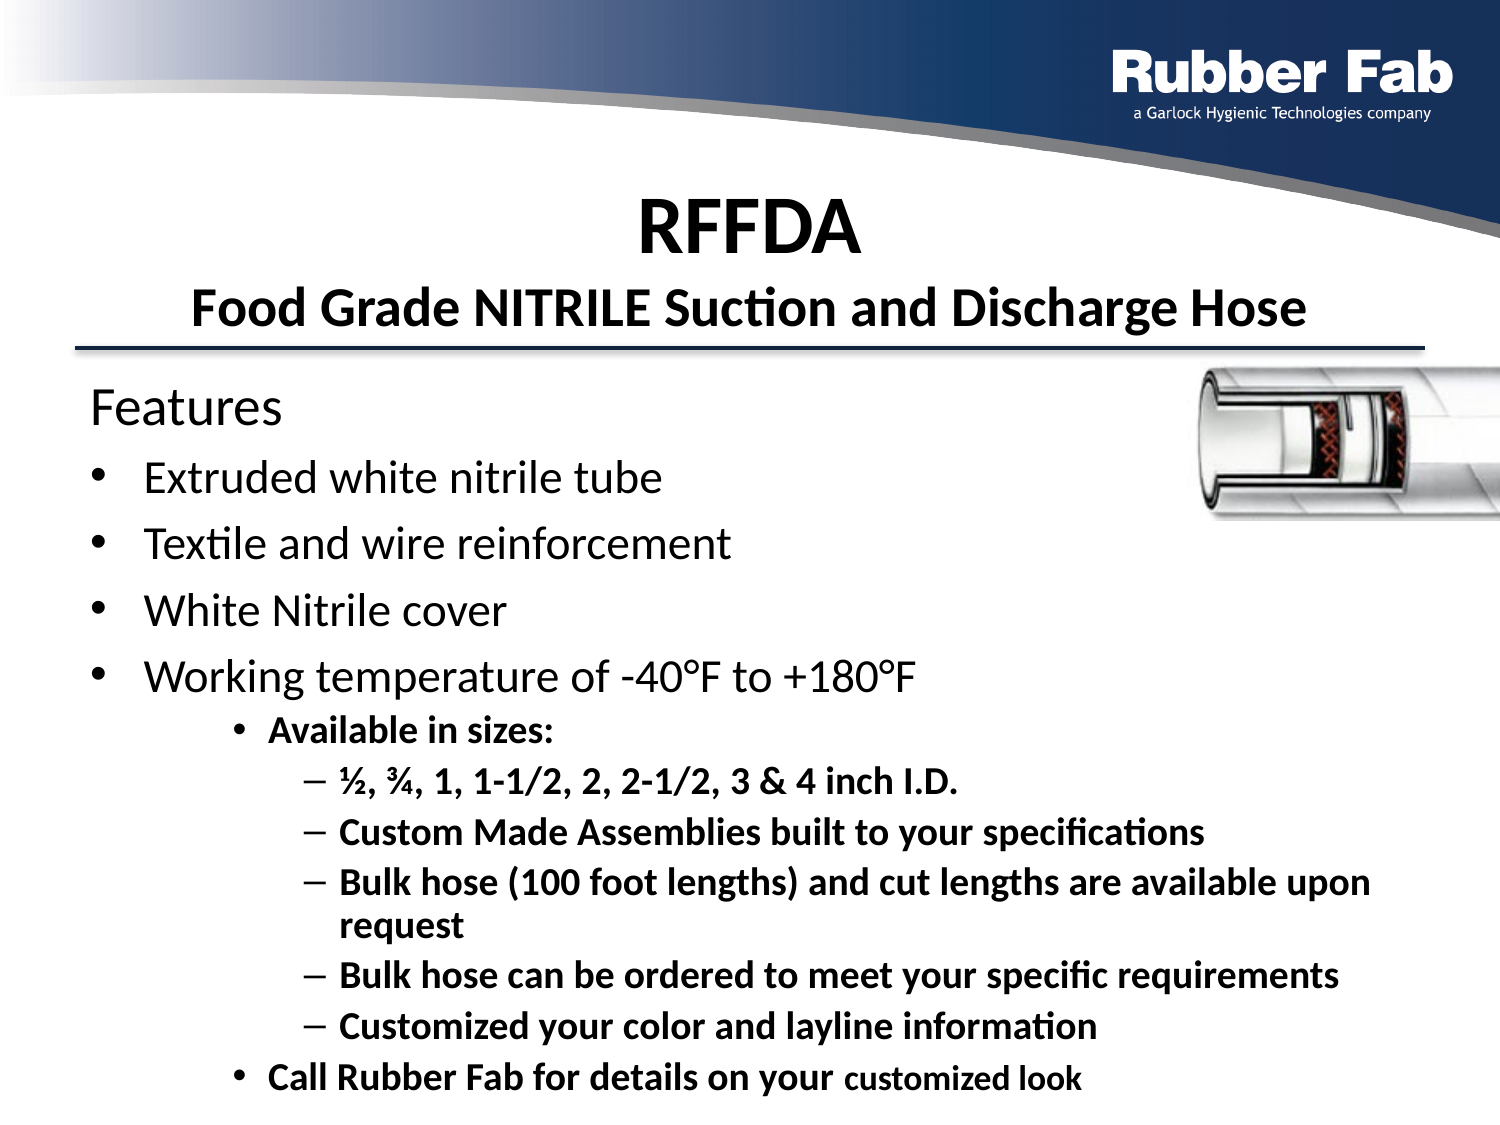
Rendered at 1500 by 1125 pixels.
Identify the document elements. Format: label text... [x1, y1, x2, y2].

picture [1187, 362, 1500, 521]
picture [0, 0, 1500, 240]
title RFFDA Food Grade NITRILE Suction and Discharge Hose [75, 160, 1425, 349]
list Features Extruded white nitrile tube Textile and wire reinforcement White Nitrile cover Working temperature of -40°F to +180°F Available in sizes: ½, ¾, 1, 1-1/2, 2, 2-1/2, 3 & 4 inch I.D. Custom Made Assemblies built to your specifications Bulk hose (100 foot lengths) and cut lengths are available upon request Bulk hose can be ordered to meet your specific requirements Customized your color and layline information Call Rubber Fab for details on your customized look [75, 362, 1425, 1108]
